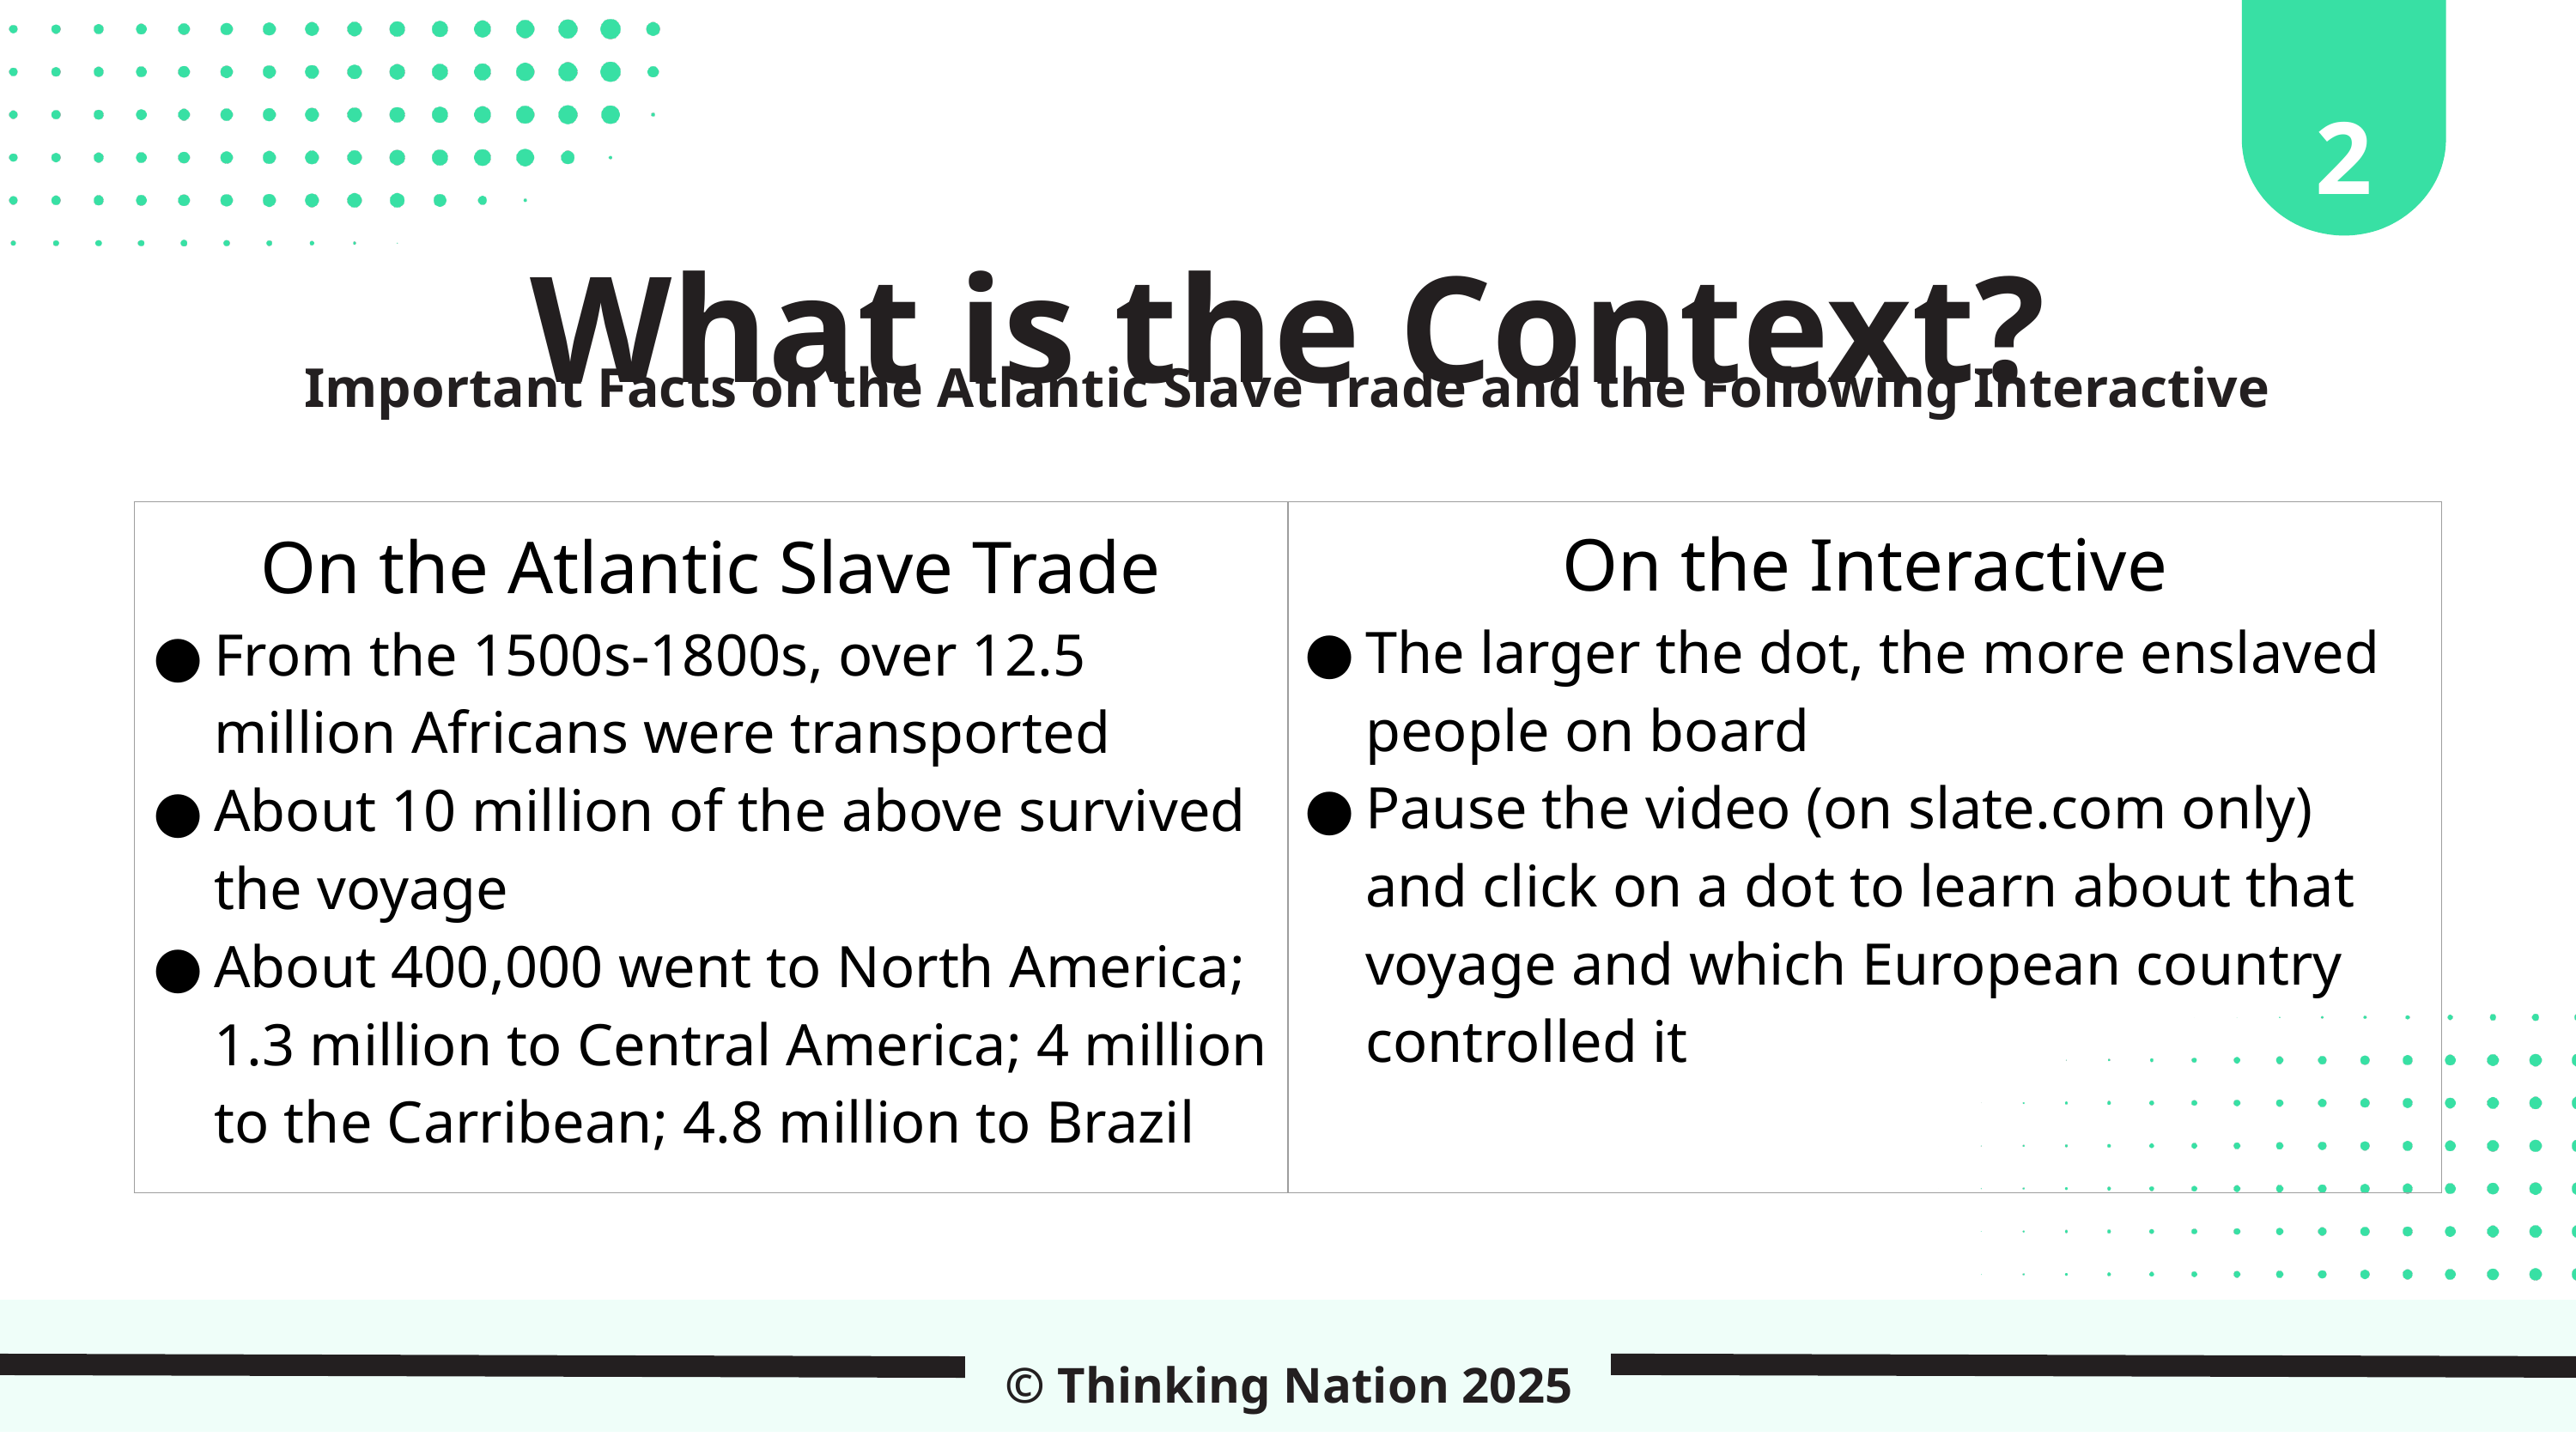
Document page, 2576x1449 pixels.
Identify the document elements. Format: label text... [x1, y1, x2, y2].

table_header On the Interactive The larger the dot, the more enslaved people on board Pause the video (on slate.com only) and click on a dot to learn about that voyage and which European country controlled it [1289, 502, 2441, 1192]
text_box [0, 0, 660, 246]
text_box Important Facts on the Atlantic Slave Trade and the Following Interactive [252, 327, 2324, 418]
text_box [1938, 1013, 2576, 1299]
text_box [0, 1299, 2576, 1433]
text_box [2233, 0, 2455, 236]
table_header On the Atlantic Slave Trade From the 1500s-1800s, over 12.5 million Africans were transported About 10 million of the above survived the voyage About 400,000 went to North America; 1.3 million to Central America; 4 million to the Carribean; 4.8 million to Brazil [135, 502, 1287, 1192]
text_box What is the Context? [359, 165, 2216, 412]
